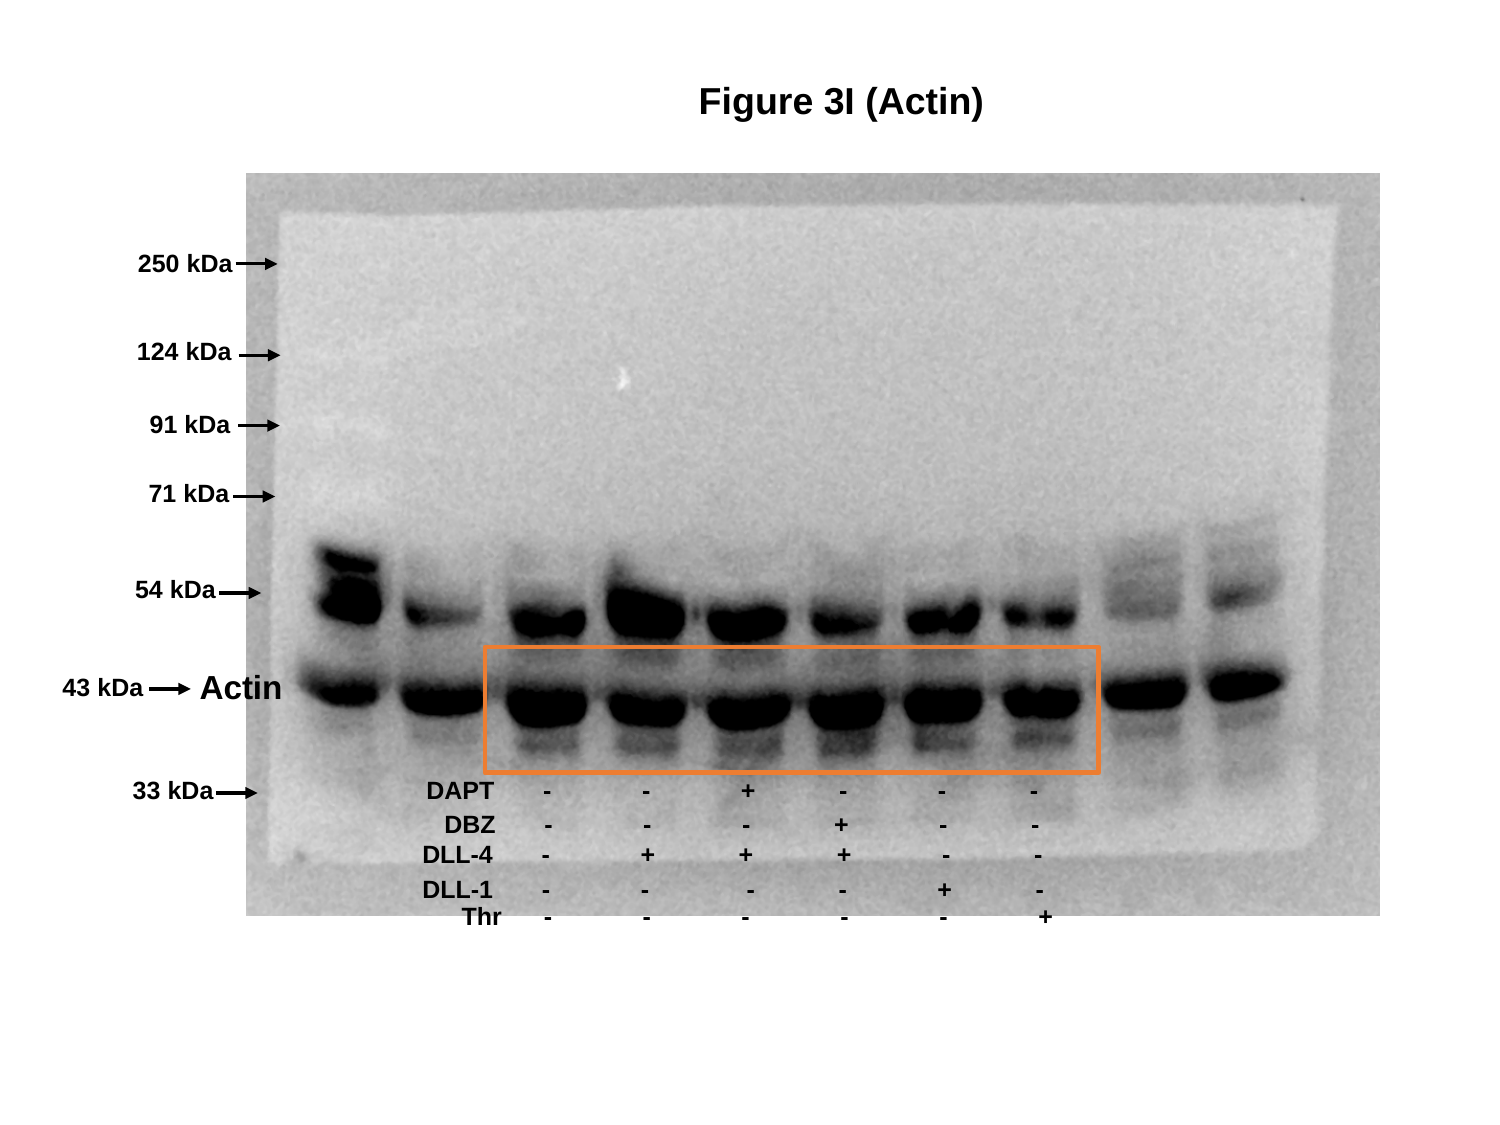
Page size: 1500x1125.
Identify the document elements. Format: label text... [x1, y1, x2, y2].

text_box Actin [184, 659, 245, 714]
text_box 54 kDa [120, 565, 245, 611]
text_box Figure 3I (Actin) [683, 69, 1005, 130]
text_box 124 kDa [122, 328, 245, 373]
picture [245, 173, 1380, 916]
text_box 33 kDa [117, 767, 245, 812]
text_box 71 kDa [133, 470, 245, 516]
text_box 91 kDa [134, 400, 245, 446]
text_box 43 kDa [47, 664, 200, 709]
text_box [407, 766, 1117, 939]
text_box 250 kDa [123, 239, 245, 285]
